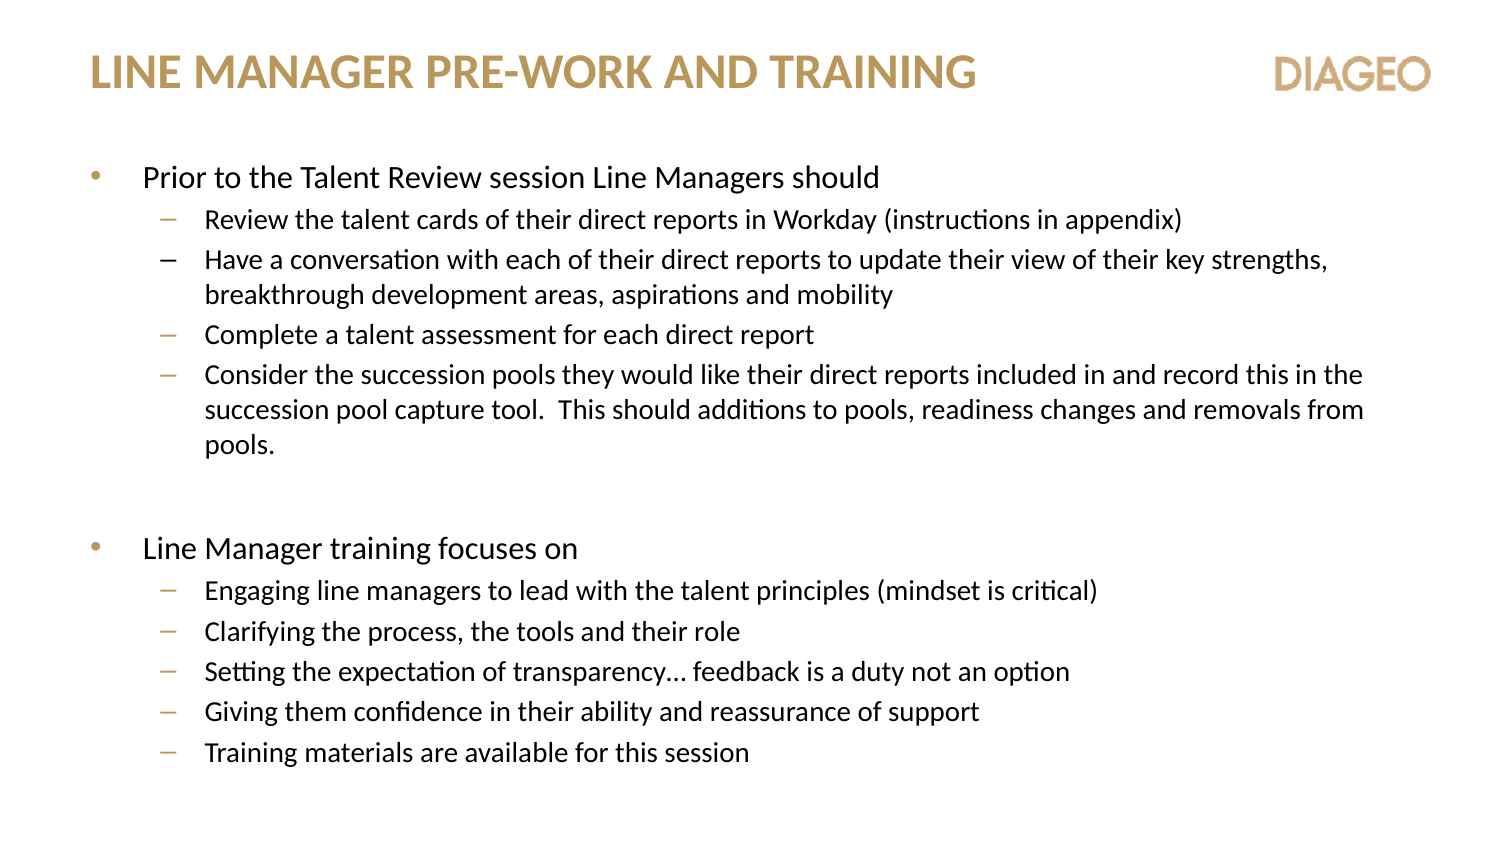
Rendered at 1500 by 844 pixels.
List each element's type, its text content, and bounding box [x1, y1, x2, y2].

list Prior to the Talent Review session Line Managers should Review the talent cards of their direct reports in Workday (instructions in appendix) Have a conversation with each of their direct reports to update their view of their key strengths, breakthrough development areas, aspirations and mobility Complete a talent assessment for each direct report Consider the succession pools they would like their direct reports included in and record this in the succession pool capture tool. This should additions to pools, readiness changes and removals from pools. Line Manager training focuses on Engaging line managers to lead with the talent principles (mindset is critical) Clarifying the process, the tools and their role Setting the expectation of transparency… feedback is a duty not an option Giving them confidence in their ability and reassurance of support Training materials are available for this session [75, 148, 1425, 780]
picture [1274, 56, 1487, 99]
title Line manager pre-work and Training [75, 0, 1247, 139]
